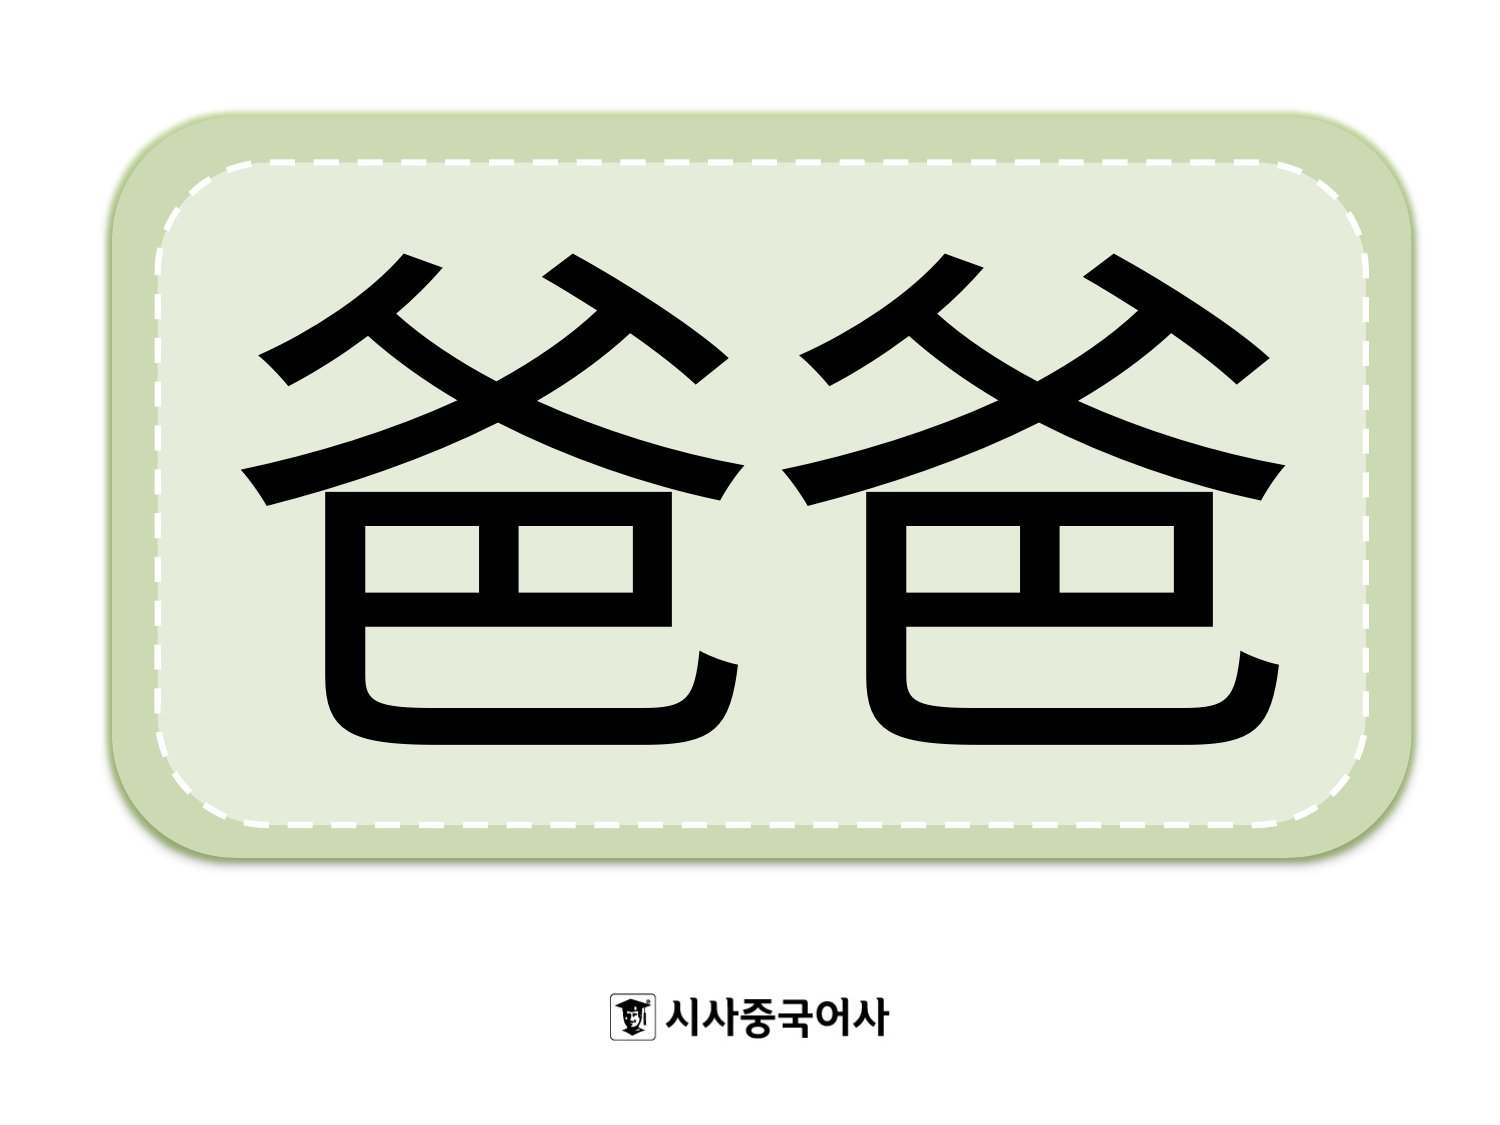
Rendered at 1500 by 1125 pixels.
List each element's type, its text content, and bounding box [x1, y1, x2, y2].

text_box 爸爸 [162, 160, 1371, 824]
picture [602, 987, 898, 1047]
